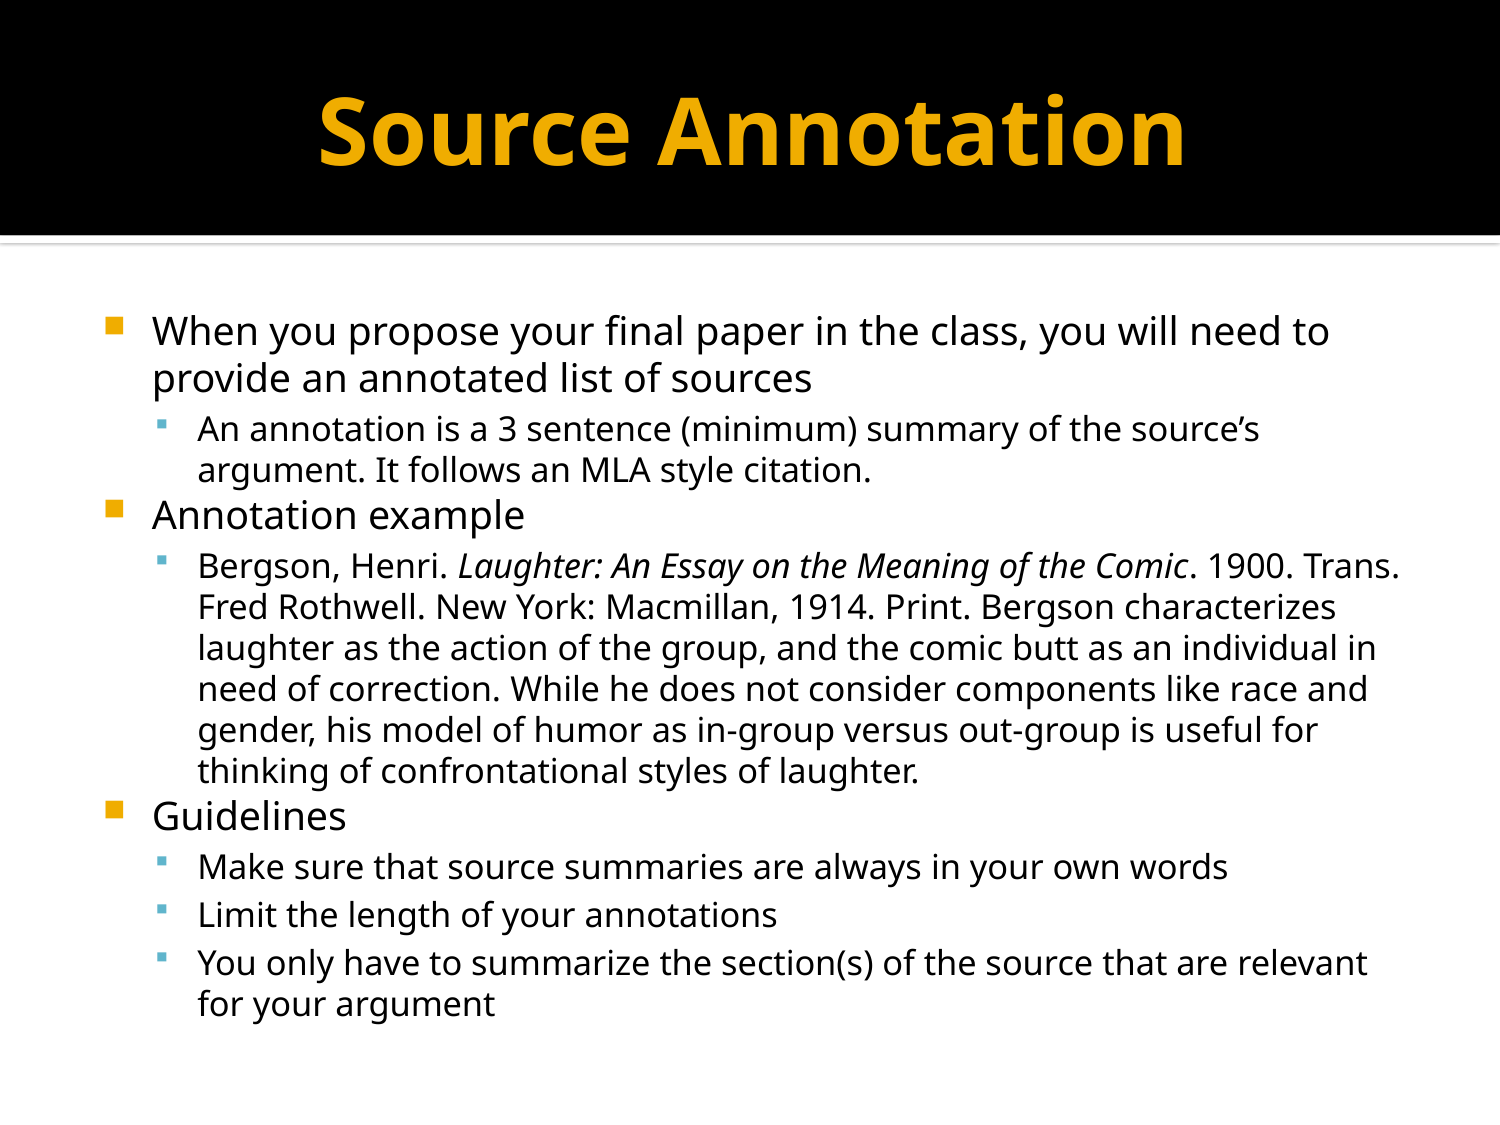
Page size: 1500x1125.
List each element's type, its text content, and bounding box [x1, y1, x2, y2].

title Source Annotation [75, 25, 1425, 231]
list When you propose your final paper in the class, you will need to provide an annotated list of sources An annotation is a 3 sentence (minimum) summary of the source’s argument. It follows an MLA style citation. Annotation example Bergson, Henri. Laughter: An Essay on the Meaning of the Comic. 1900. Trans. Fred Rothwell. New York: Macmillan, 1914. Print. Bergson characterizes laughter as the action of the group, and the comic butt as an individual in need of correction. While he does not consider components like race and gender, his model of humor as in-group versus out-group is useful for thinking of confrontational styles of laughter. Guidelines Make sure that source summaries are always in your own words Limit the length of your annotations You only have to summarize the section(s) of the source that are relevant for your argument [75, 291, 1425, 1050]
